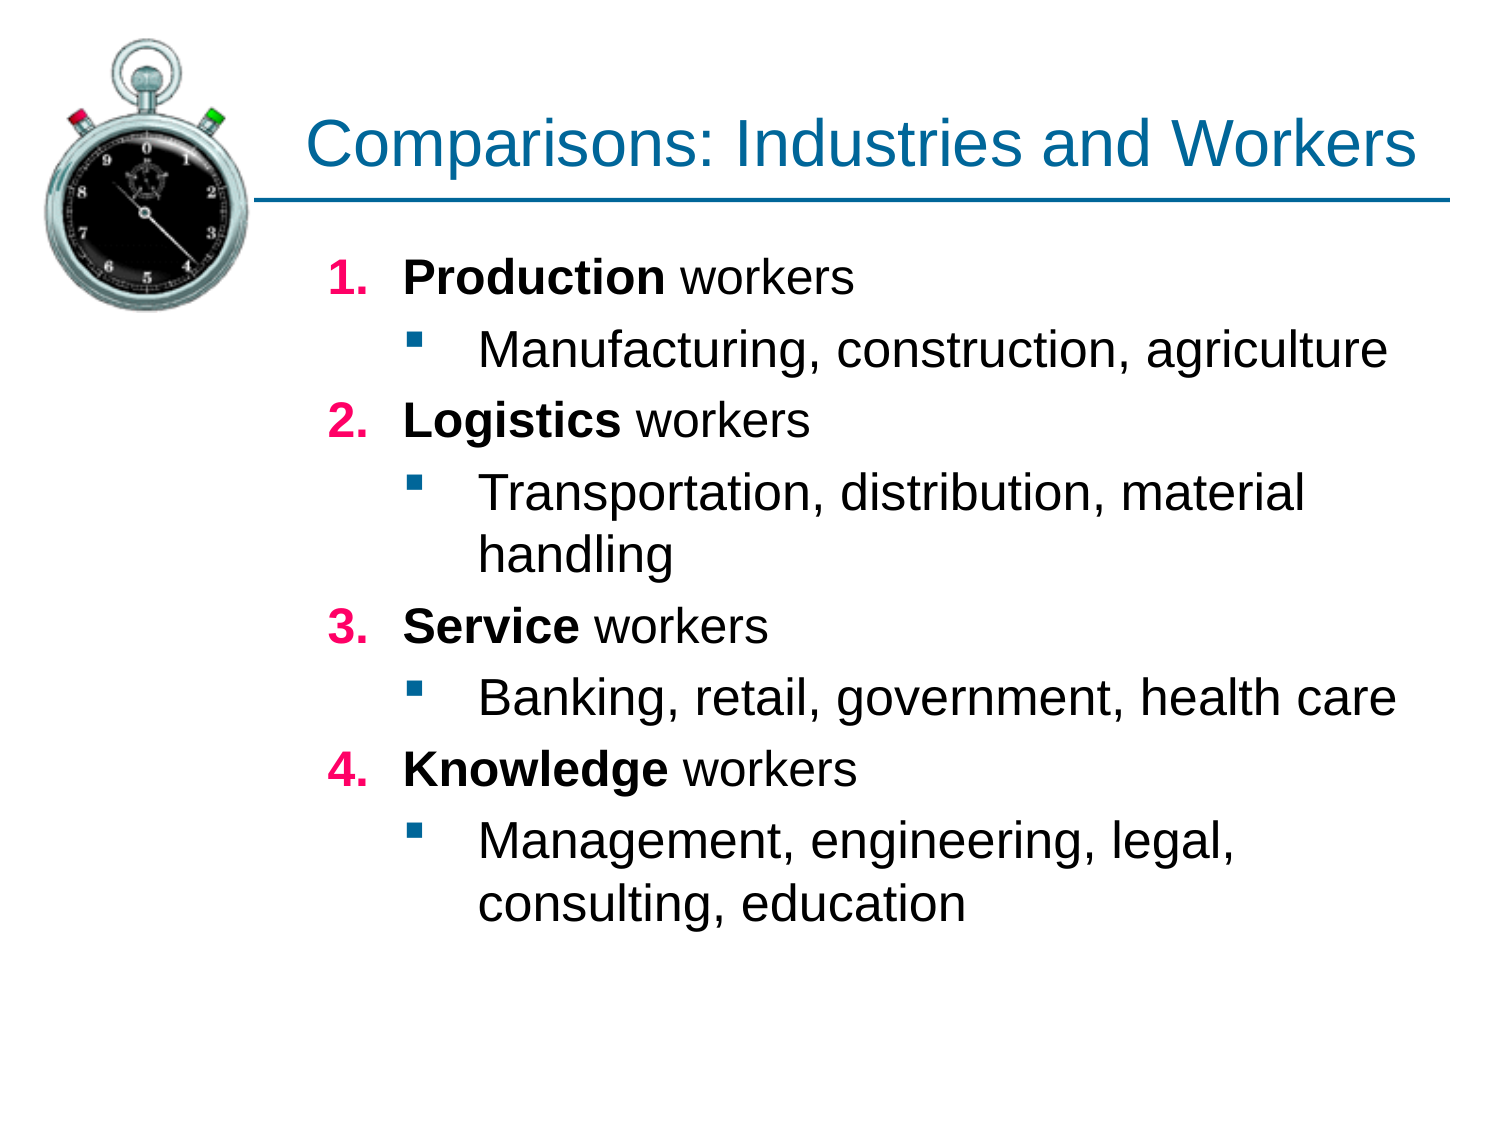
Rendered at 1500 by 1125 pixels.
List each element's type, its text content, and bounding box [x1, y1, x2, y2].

picture [37, 37, 254, 313]
title Comparisons: Industries and Workers [275, 37, 1450, 188]
list Production workers Manufacturing, construction, agriculture Logistics workers Transportation, distribution, material handling Service workers Banking, retail, government, health care Knowledge workers Management, engineering, legal, consulting, education [312, 237, 1450, 975]
